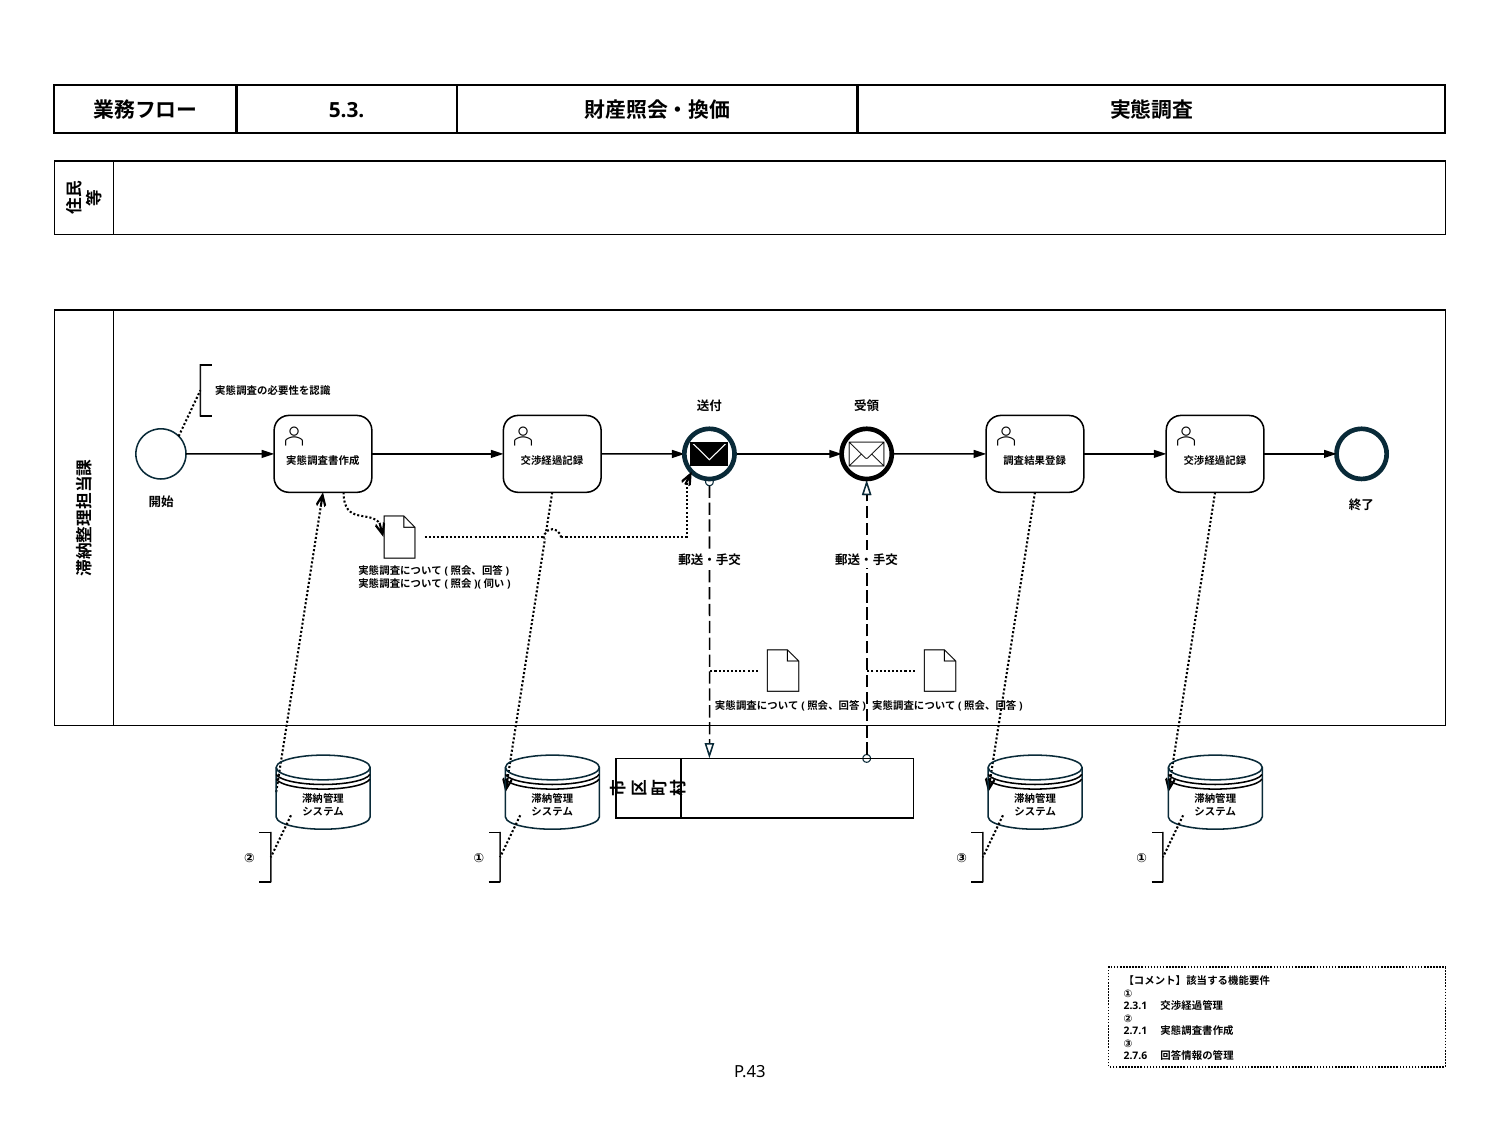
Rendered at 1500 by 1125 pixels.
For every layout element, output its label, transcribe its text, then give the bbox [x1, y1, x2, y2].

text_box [53, 160, 1447, 236]
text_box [396, 814, 521, 883]
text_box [1059, 814, 1184, 883]
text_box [178, 364, 380, 437]
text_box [856, 644, 1021, 739]
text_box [167, 814, 292, 883]
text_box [343, 491, 447, 604]
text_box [273, 437, 373, 493]
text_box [878, 814, 1004, 883]
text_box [53, 84, 1447, 134]
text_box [1165, 414, 1265, 493]
slide_number P.43 [581, 1042, 919, 1103]
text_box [987, 754, 1083, 830]
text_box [699, 644, 856, 739]
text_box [502, 414, 602, 471]
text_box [504, 754, 600, 830]
text_box 【コメント】該当する機能要件 ① 2.3.1 交渉経過管理 ② 2.7.1 実態調査書作成 ③ 2.7.6 回答情報の管理 [1107, 966, 1447, 1068]
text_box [841, 428, 893, 480]
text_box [1167, 754, 1263, 830]
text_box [53, 309, 1447, 727]
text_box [985, 414, 1085, 493]
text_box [615, 757, 915, 819]
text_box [275, 754, 371, 830]
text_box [424, 471, 693, 550]
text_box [683, 428, 736, 480]
